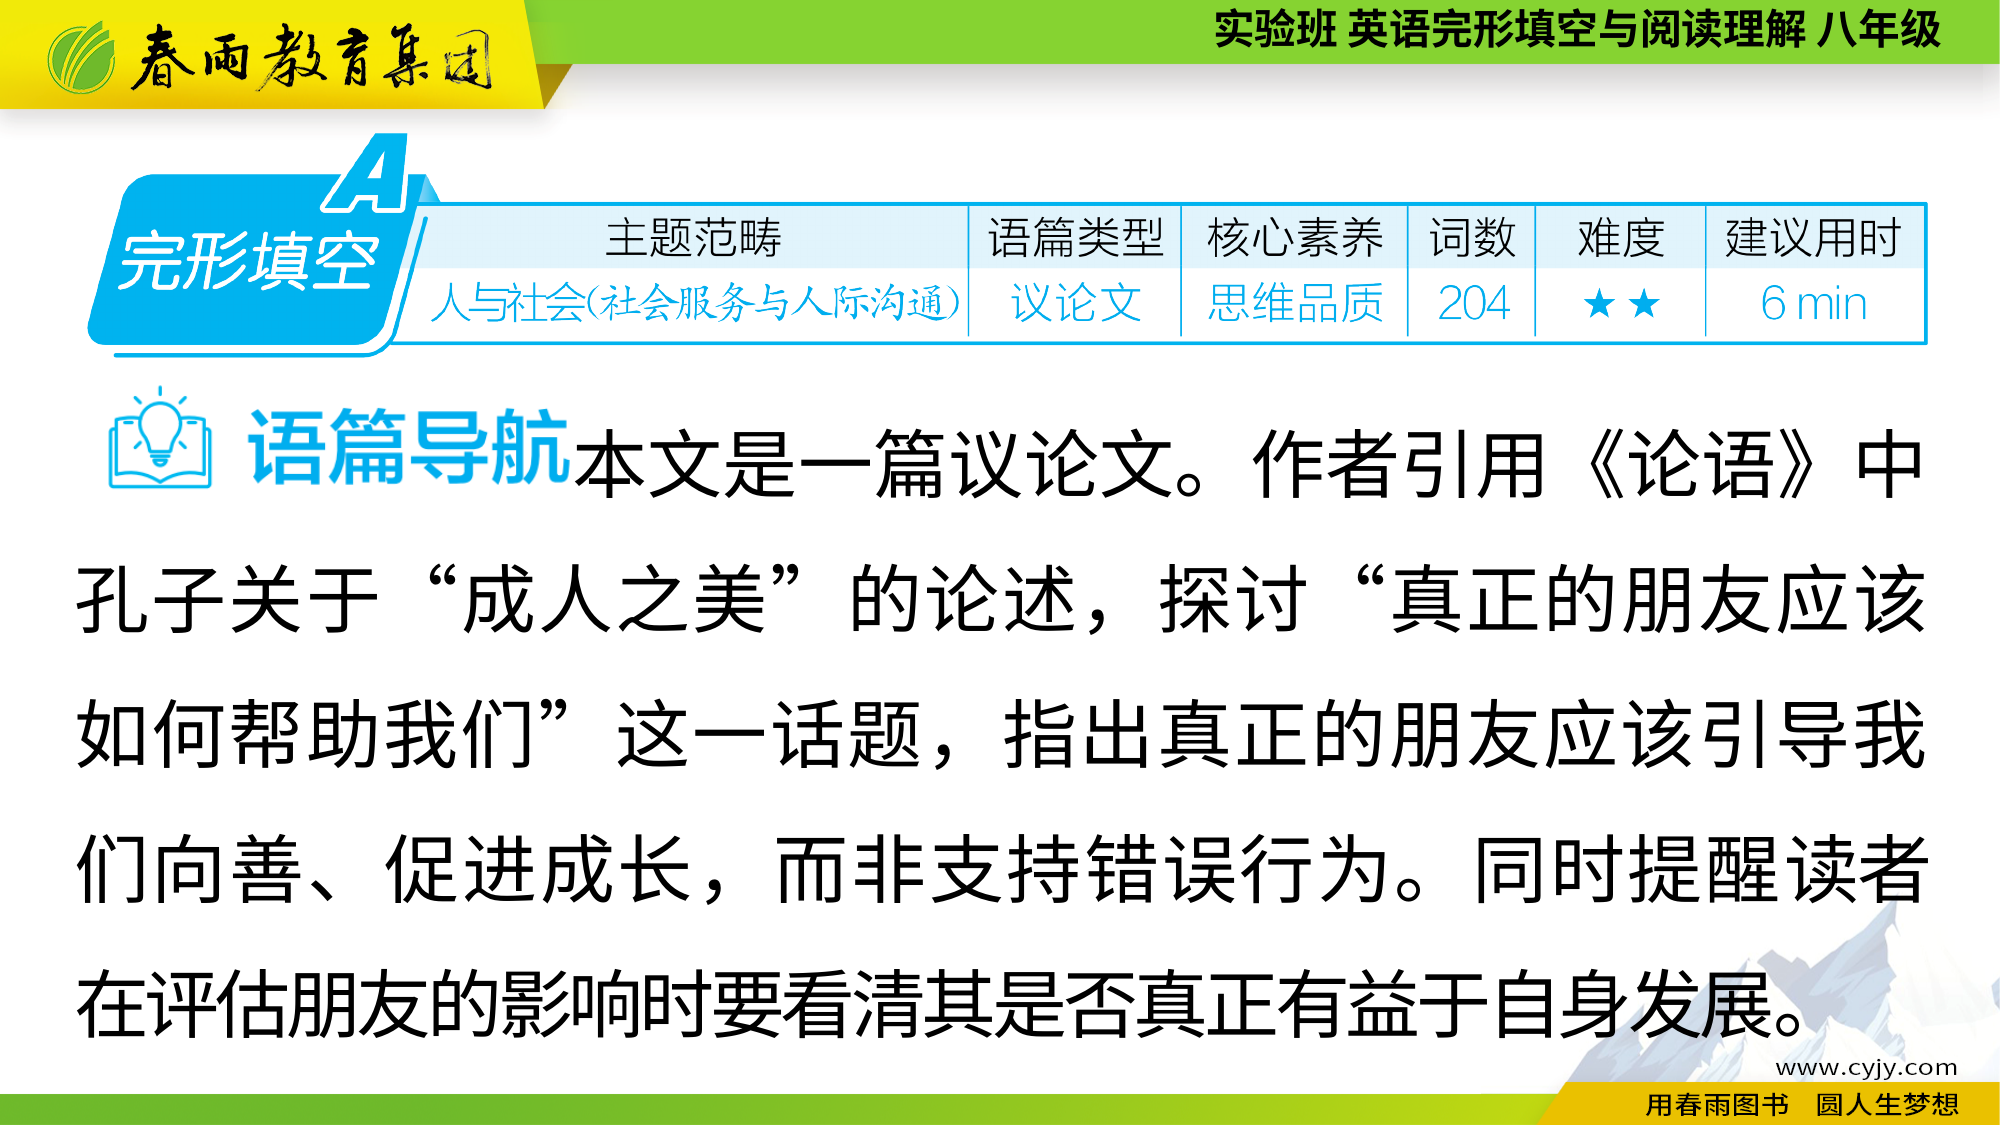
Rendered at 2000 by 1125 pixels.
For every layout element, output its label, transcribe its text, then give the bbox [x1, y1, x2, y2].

list 本文是一篇议论文。作者引用《论语》中孔子关于“成人之美”的论述，探讨“真正的朋友应该如何帮助我们”这一话题，指出真正的朋友应该引导我们向善、促进成长，而非支持错误行为。同时提醒读者在评估朋友的影响时要看清其是否真正有益于自身发展。 [59, 364, 1944, 1062]
picture [0, 0, 2000, 1125]
